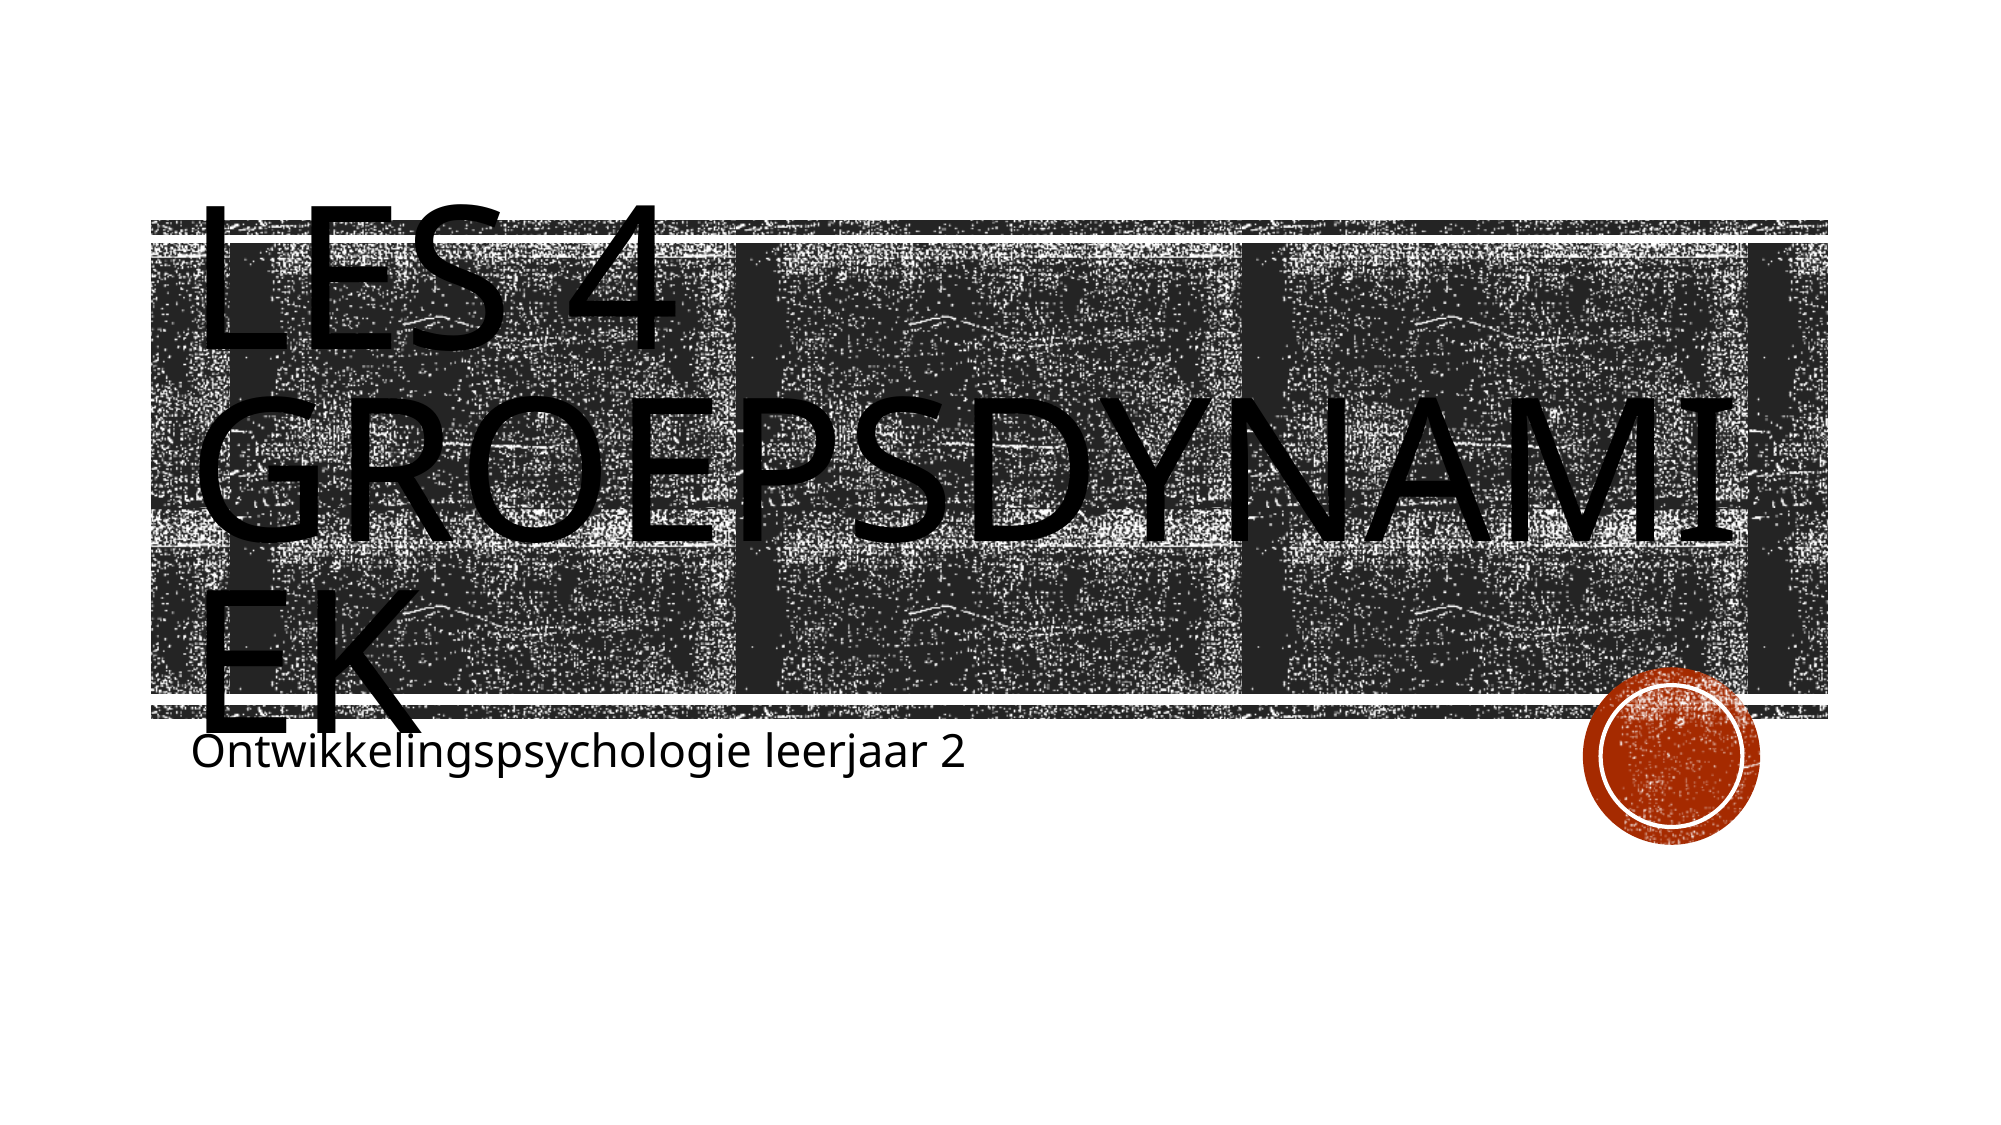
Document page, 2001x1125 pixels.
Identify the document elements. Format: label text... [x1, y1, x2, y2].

title Les 4 groepsdynamiek [172, 234, 1808, 733]
subtitle Ontwikkelingspsychologie leerjaar 2 [175, 720, 1470, 896]
